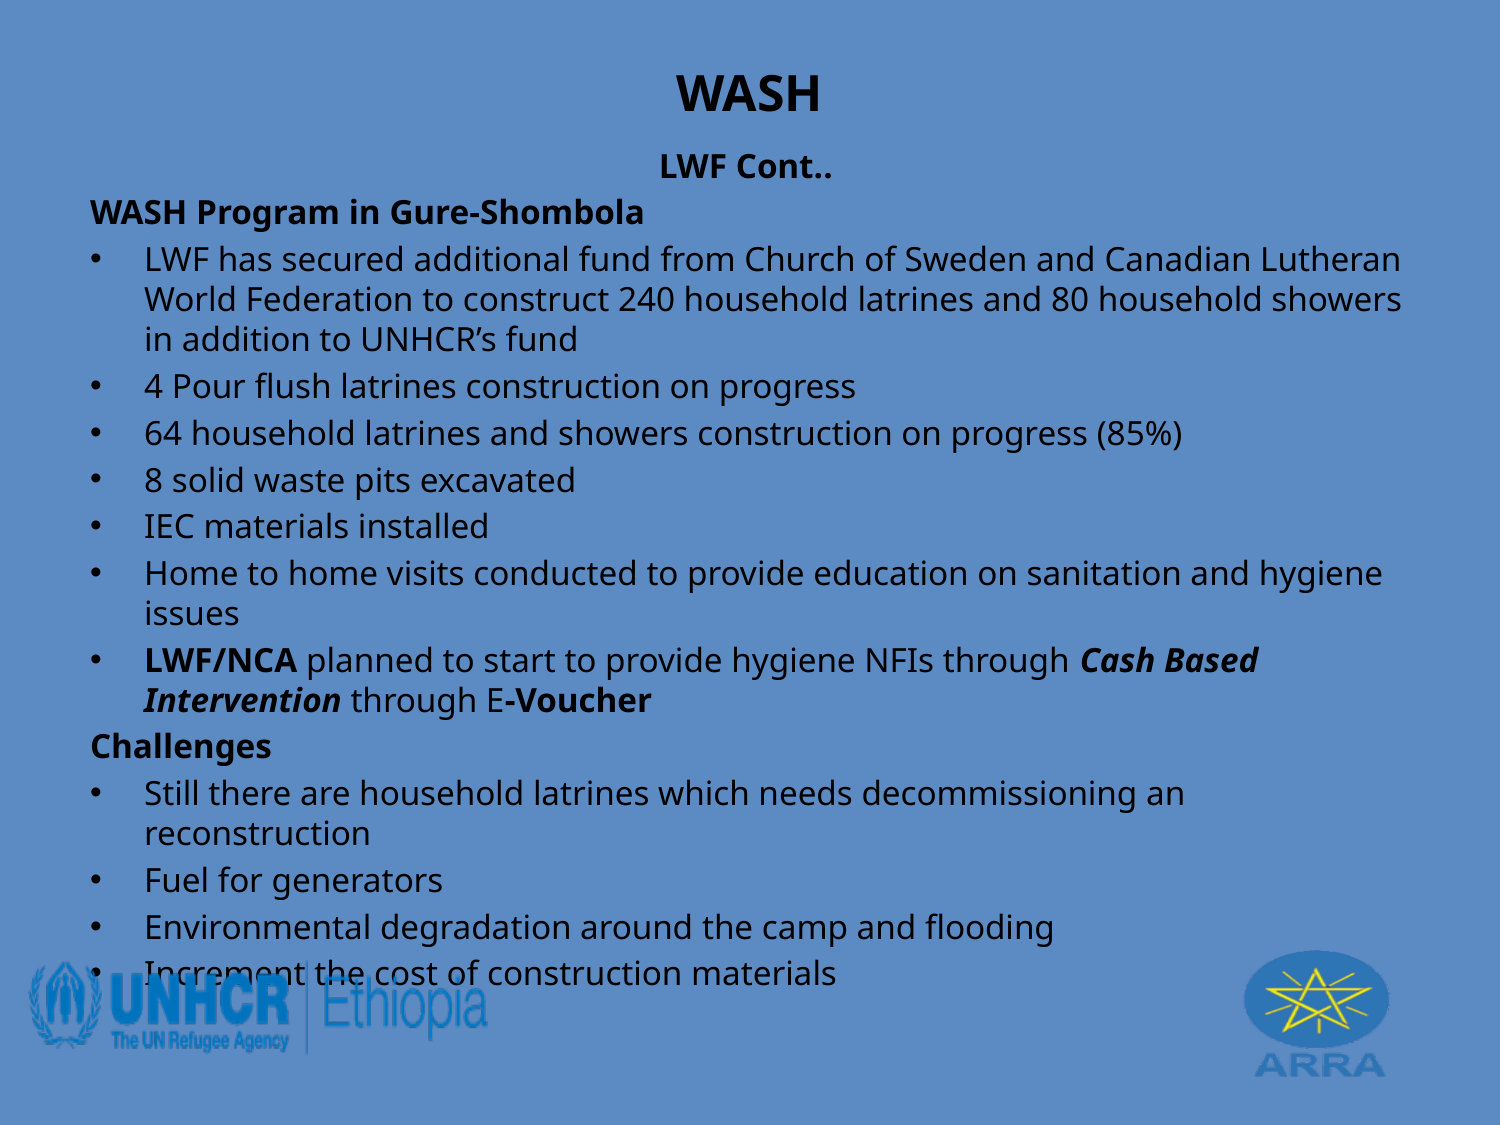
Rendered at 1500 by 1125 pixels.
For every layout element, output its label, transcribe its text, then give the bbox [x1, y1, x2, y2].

title WASH [75, 45, 1425, 137]
picture [1224, 949, 1413, 1104]
picture [0, 912, 488, 1104]
list LWF Cont.. WASH Program in Gure-Shombola LWF has secured additional fund from Church of Sweden and Canadian Lutheran World Federation to construct 240 household latrines and 80 household showers in addition to UNHCR’s fund 4 Pour flush latrines construction on progress 64 household latrines and showers construction on progress (85%) 8 solid waste pits excavated IEC materials installed Home to home visits conducted to provide education on sanitation and hygiene issues LWF/NCA planned to start to provide hygiene NFIs through Cash Based Intervention through E-Voucher Challenges Still there are household latrines which needs decommissioning an reconstruction Fuel for generators Environmental degradation around the camp and flooding Increment the cost of construction materials [75, 137, 1425, 1005]
